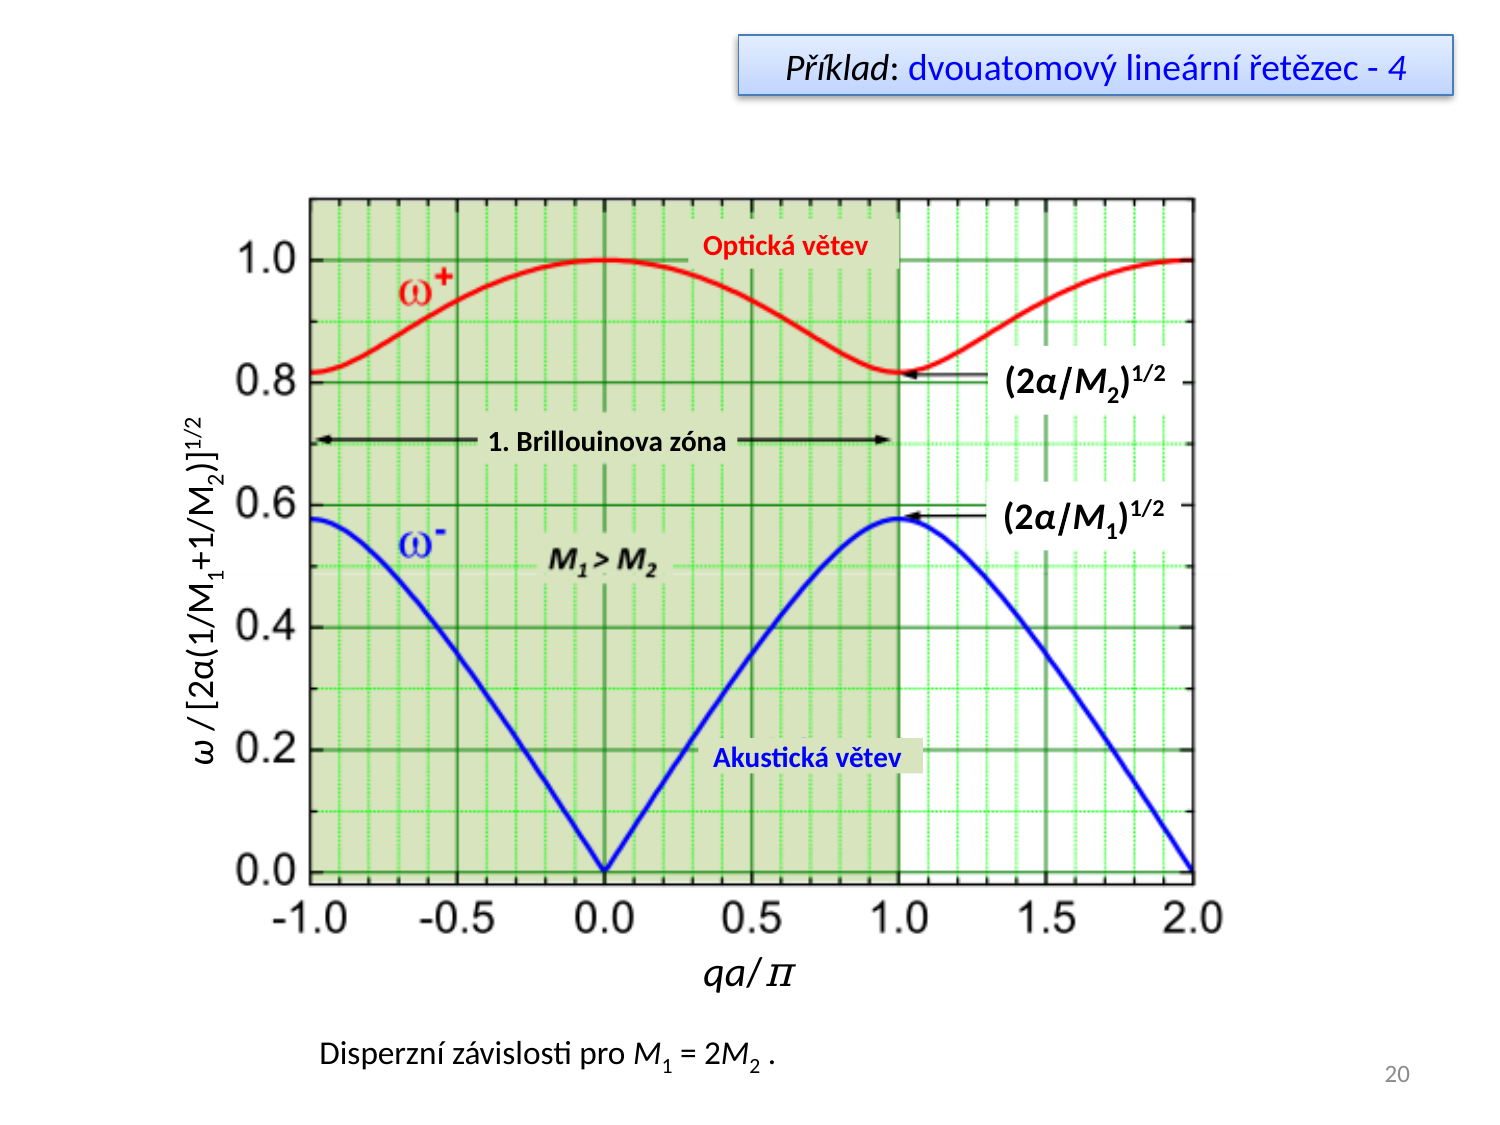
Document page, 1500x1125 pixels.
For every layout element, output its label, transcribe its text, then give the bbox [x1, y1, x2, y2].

text_box Příklad: dvouatomový lineární řetězec - 4 [738, 34, 1454, 96]
slide_number 20 [1074, 1042, 1425, 1103]
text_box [163, 163, 1263, 1004]
text_box Disperzní závislosti pro M1 = 2M2 . [304, 1019, 1043, 1086]
